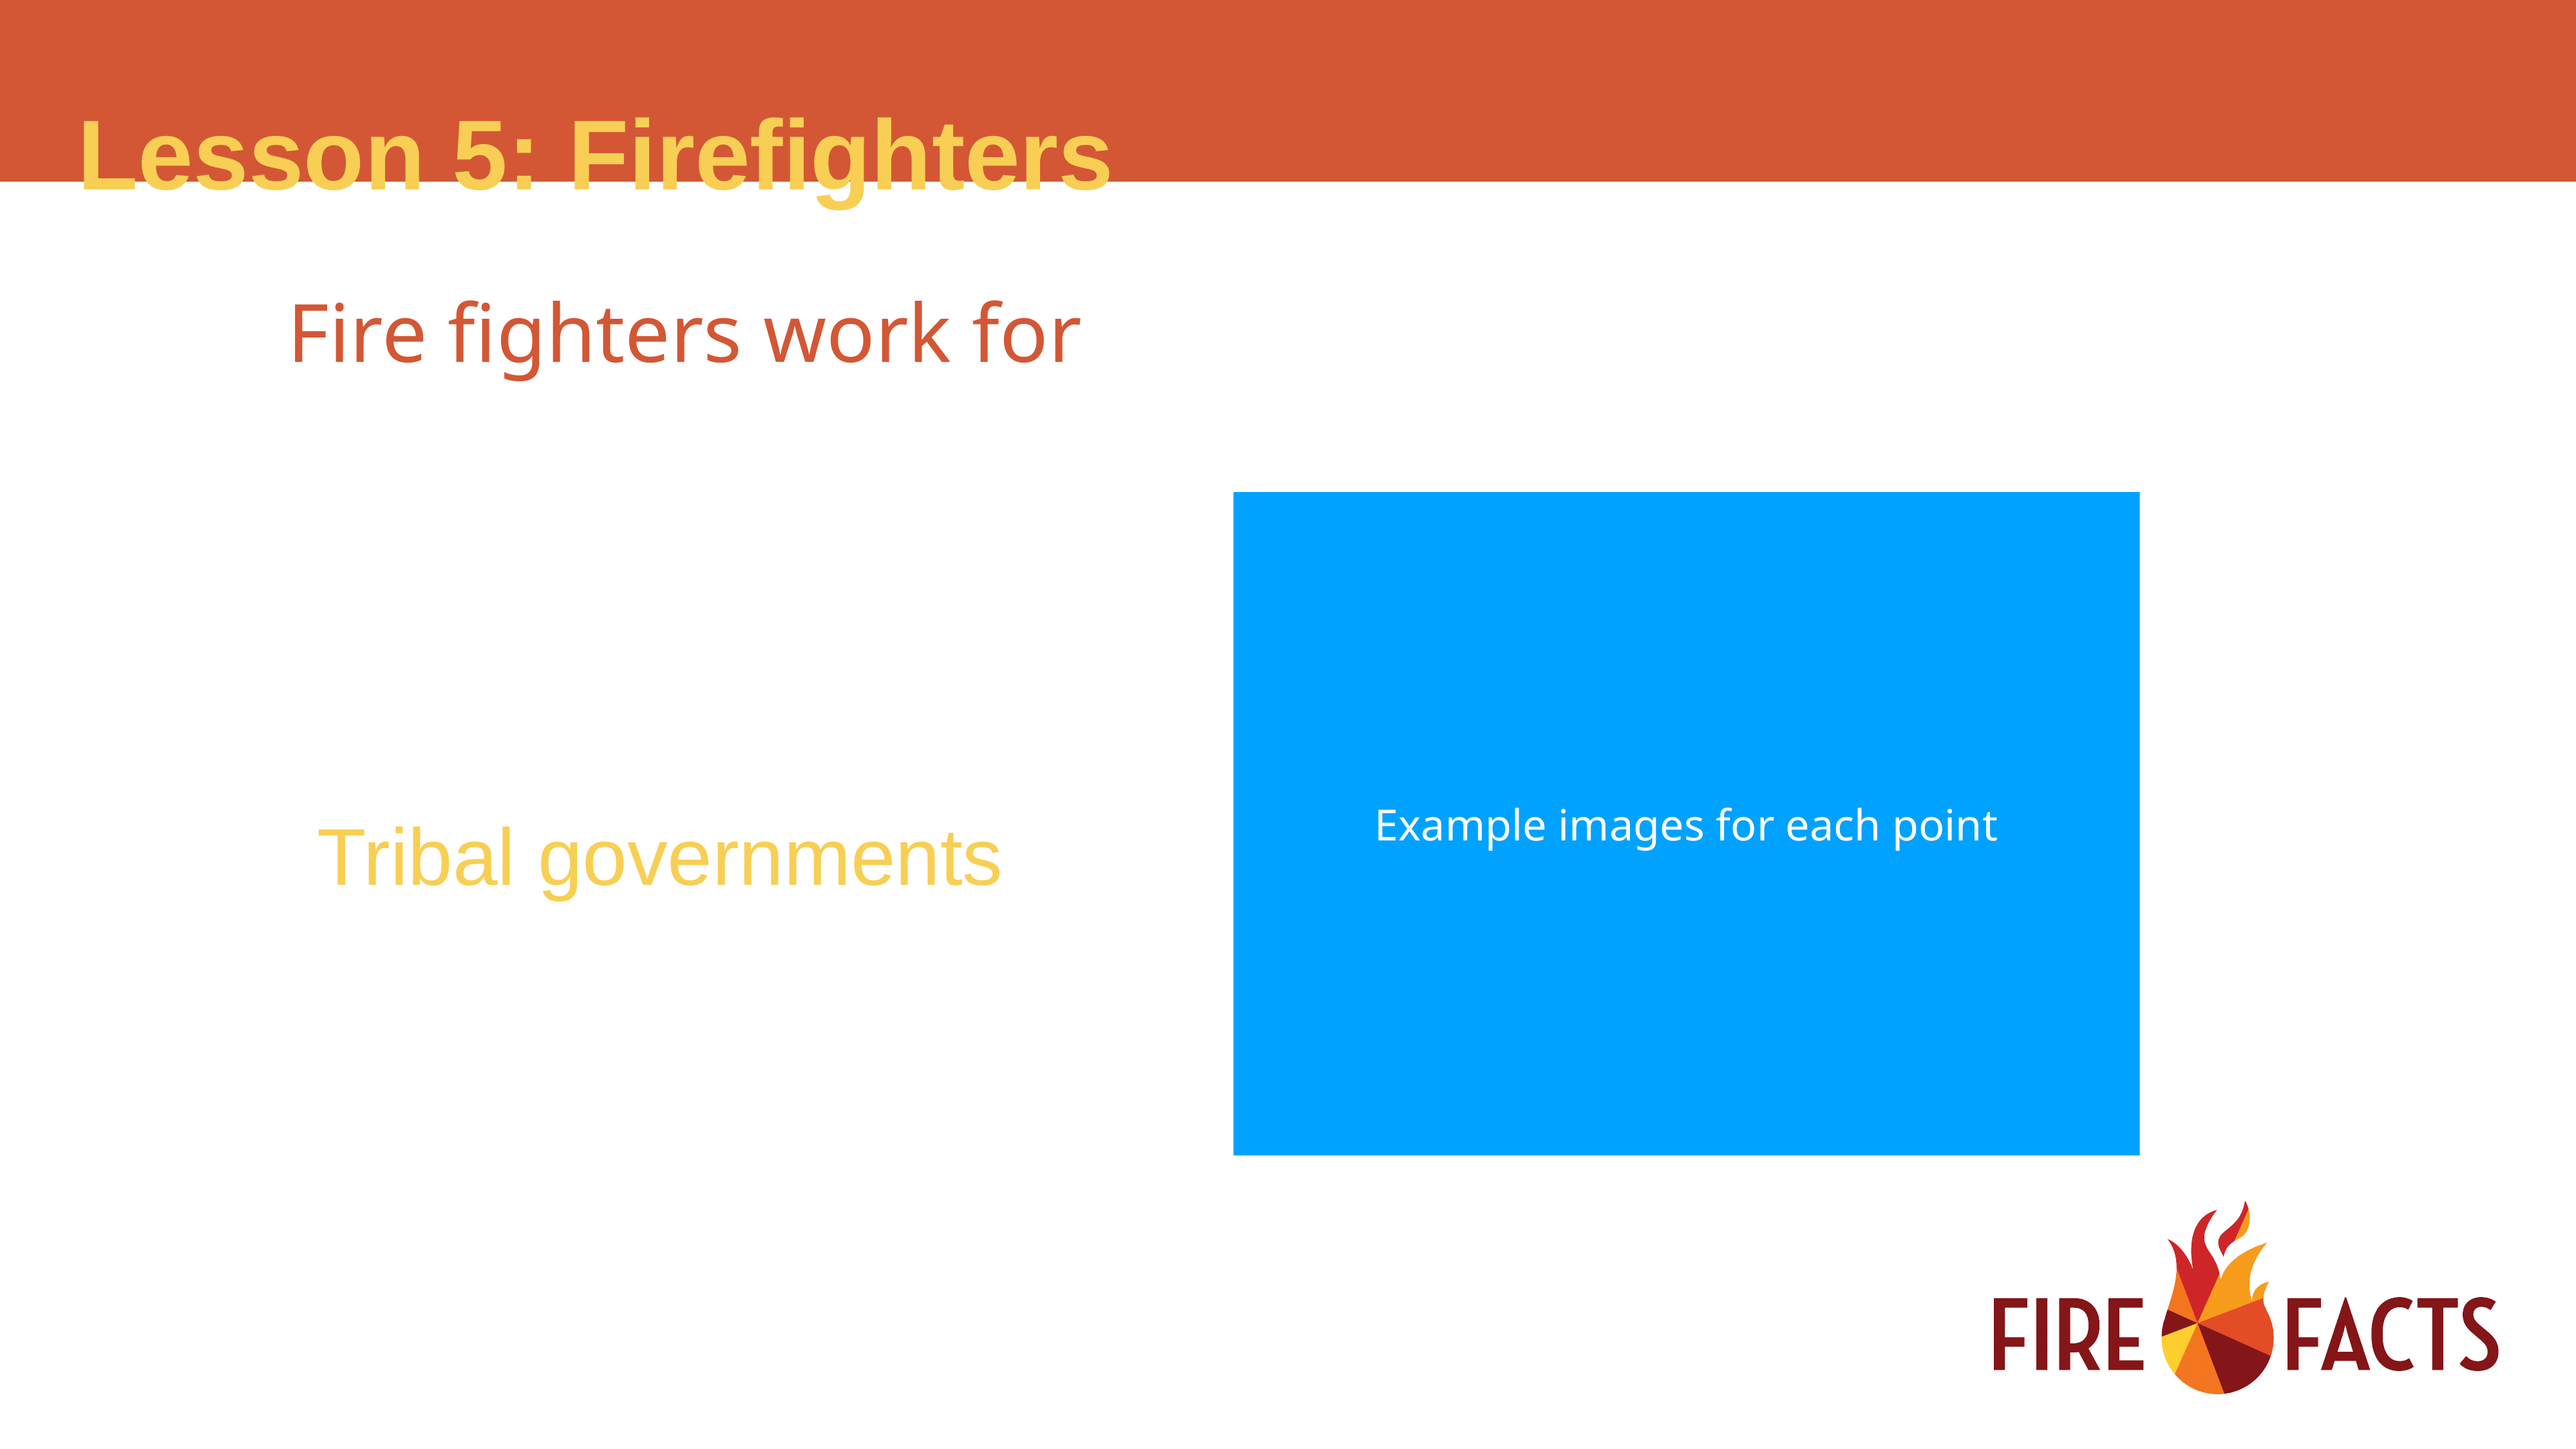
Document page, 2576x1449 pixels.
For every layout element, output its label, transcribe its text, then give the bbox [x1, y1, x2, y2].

text_box Fire fighters work for [282, 276, 1088, 384]
list Tribal governments [265, 428, 1105, 1278]
picture [1982, 1186, 2508, 1408]
text_box Example images for each point [1233, 492, 2140, 1156]
